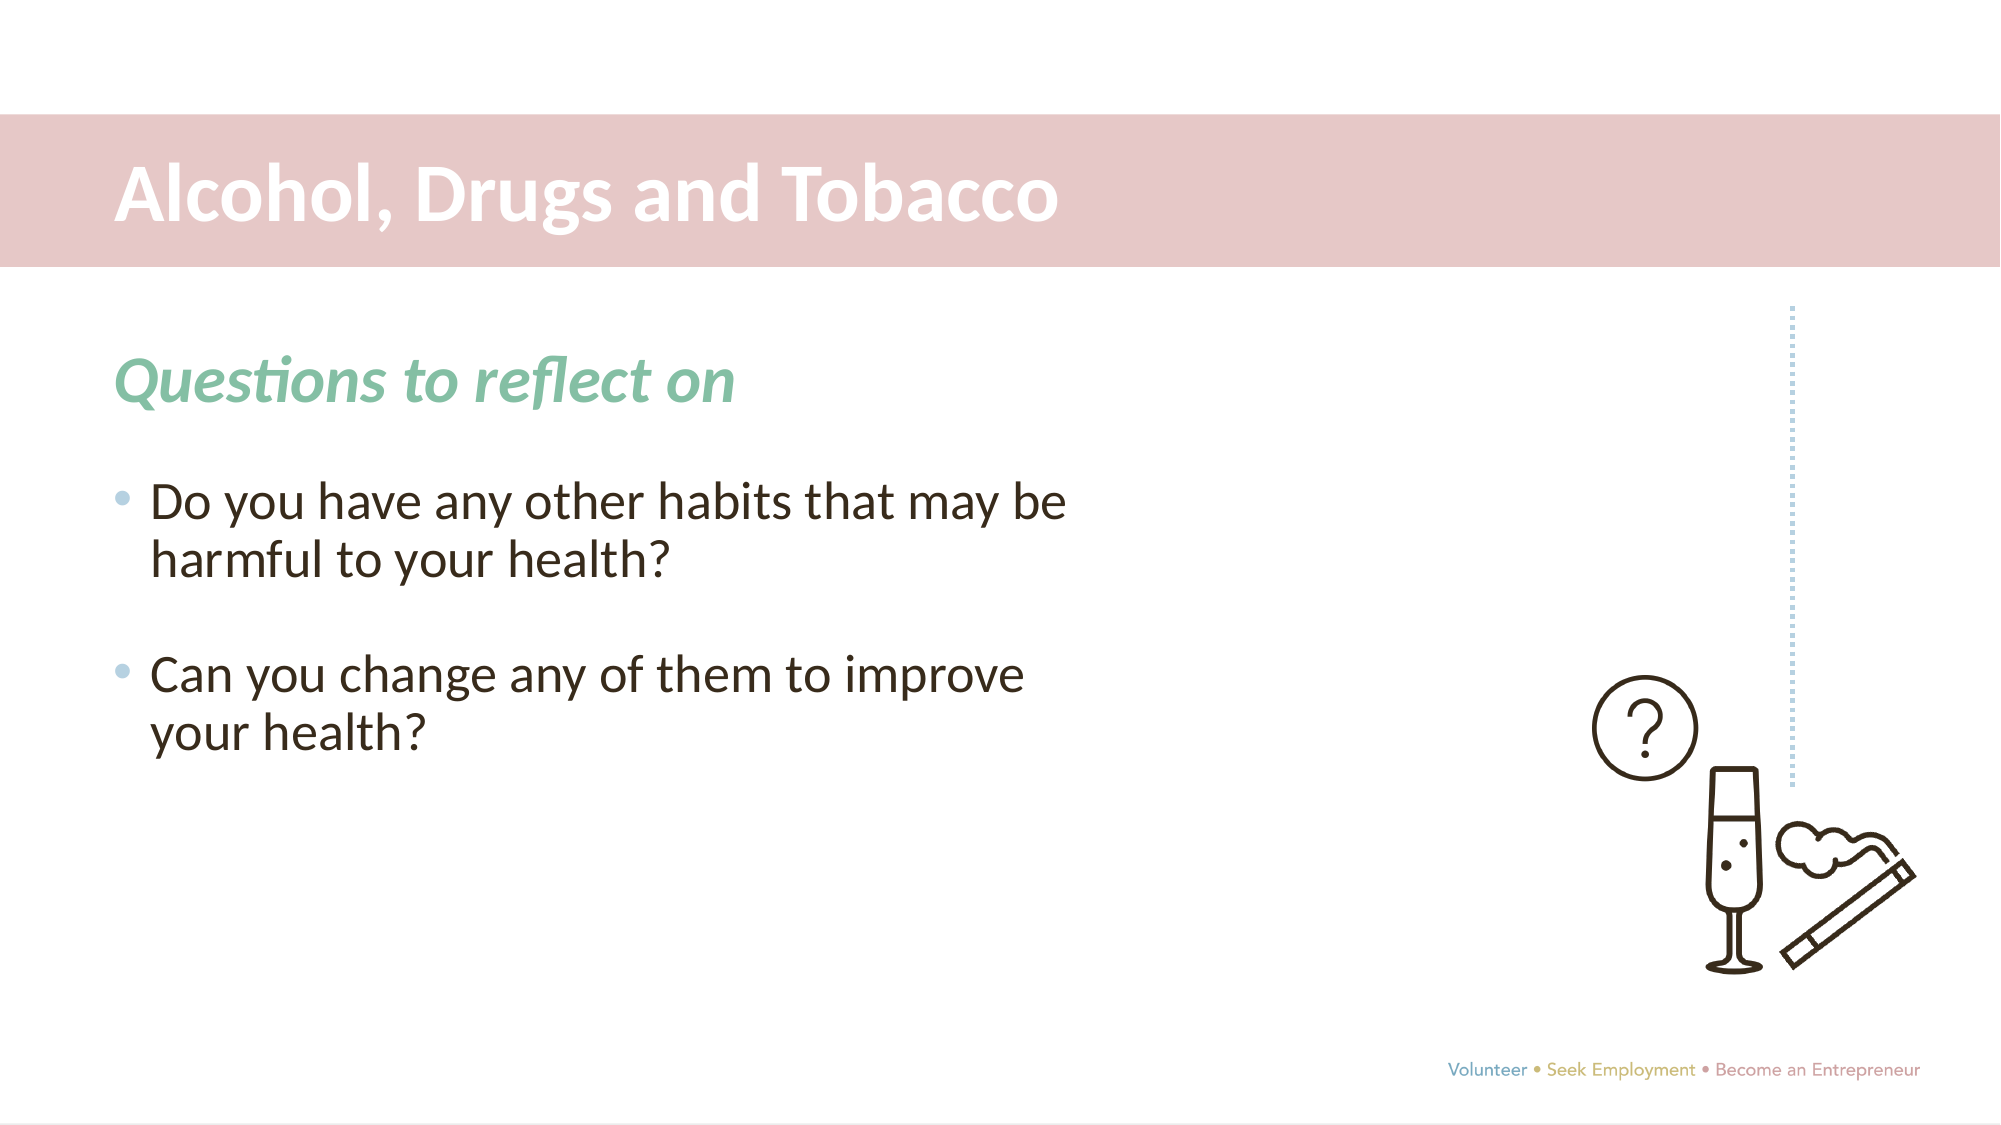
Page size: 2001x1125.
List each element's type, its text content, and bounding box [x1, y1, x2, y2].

text_box Questions to reflect on Do you have any other habits that may be harmful to your health? Can you change any of them to improve your health? [98, 350, 1127, 975]
text_box Alcohol, Drugs and Tobacco [99, 147, 1312, 290]
picture [1418, 1046, 1971, 1103]
text_box [0, 113, 2000, 268]
picture [1579, 662, 1938, 995]
